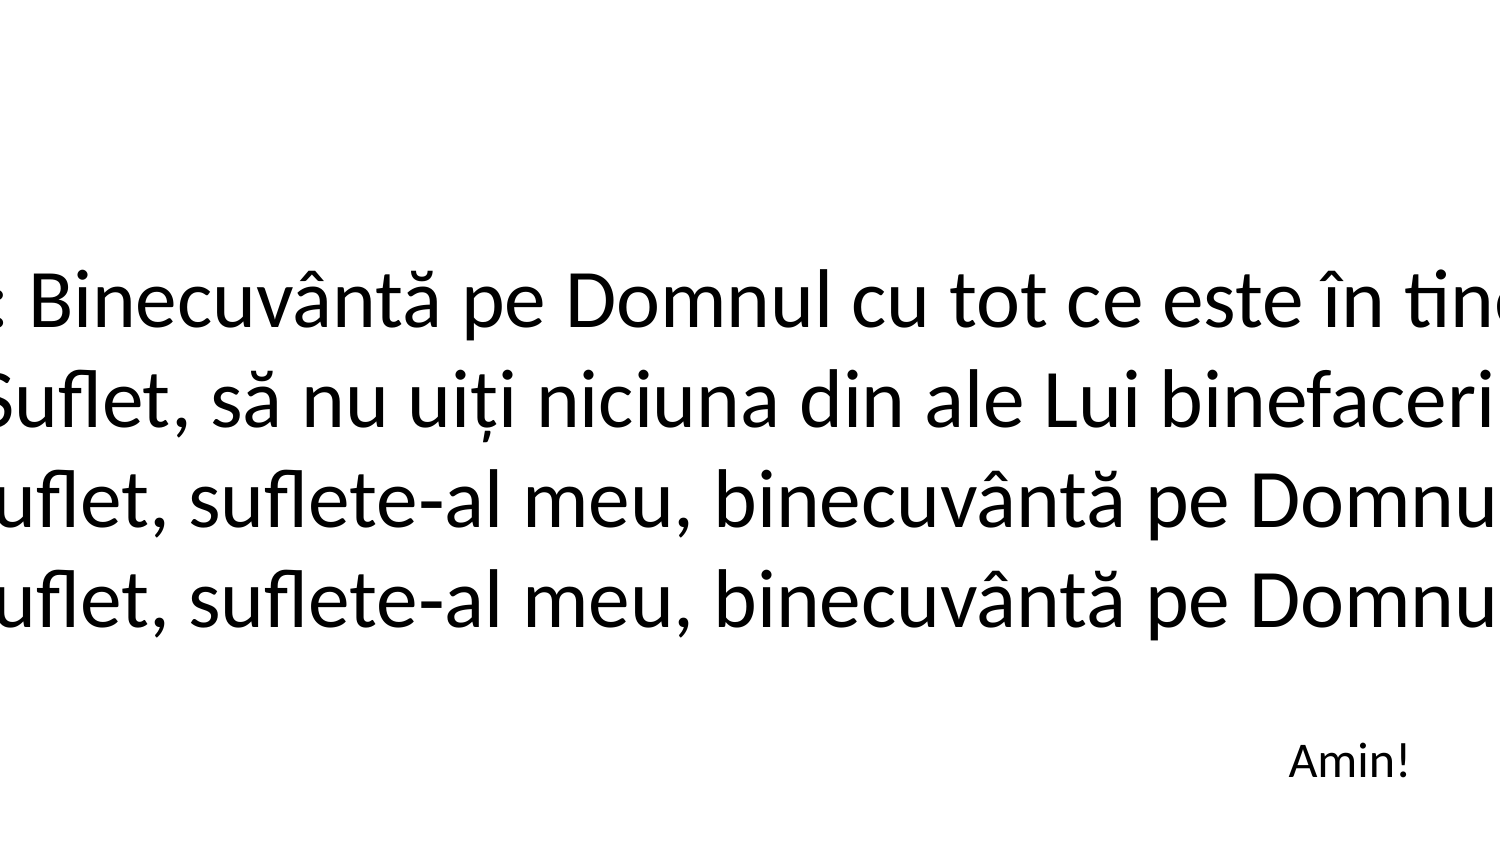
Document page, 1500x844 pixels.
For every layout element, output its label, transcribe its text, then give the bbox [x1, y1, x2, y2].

text_box Amin! [1273, 674, 1427, 795]
text_box R: Binecuvântă pe Domnul cu tot ce este în tine, Suflet, să nu uiți niciuna din ale Lui binefaceri! Suflet, suflete‑al meu, binecuvântă pe Domnul! Suflet, suflete‑al meu, binecuvântă pe Domnul! [0, 192, 1500, 652]
